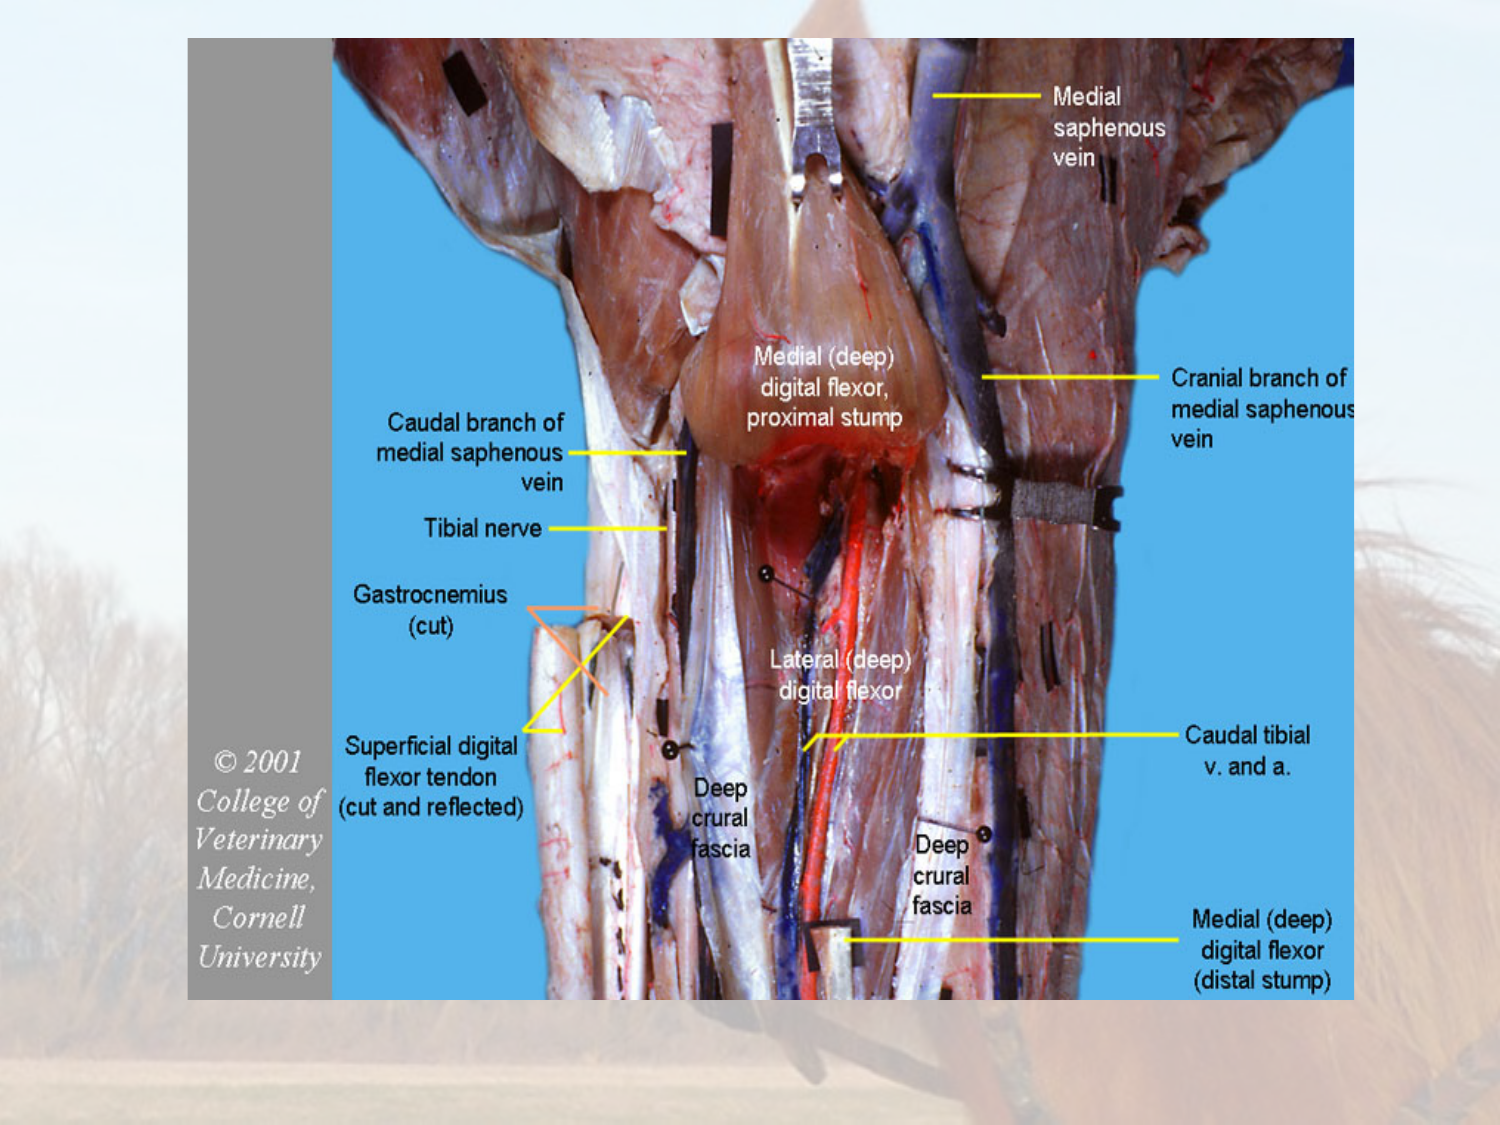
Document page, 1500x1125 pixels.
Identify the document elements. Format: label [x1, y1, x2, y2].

picture [187, 38, 1355, 1001]
